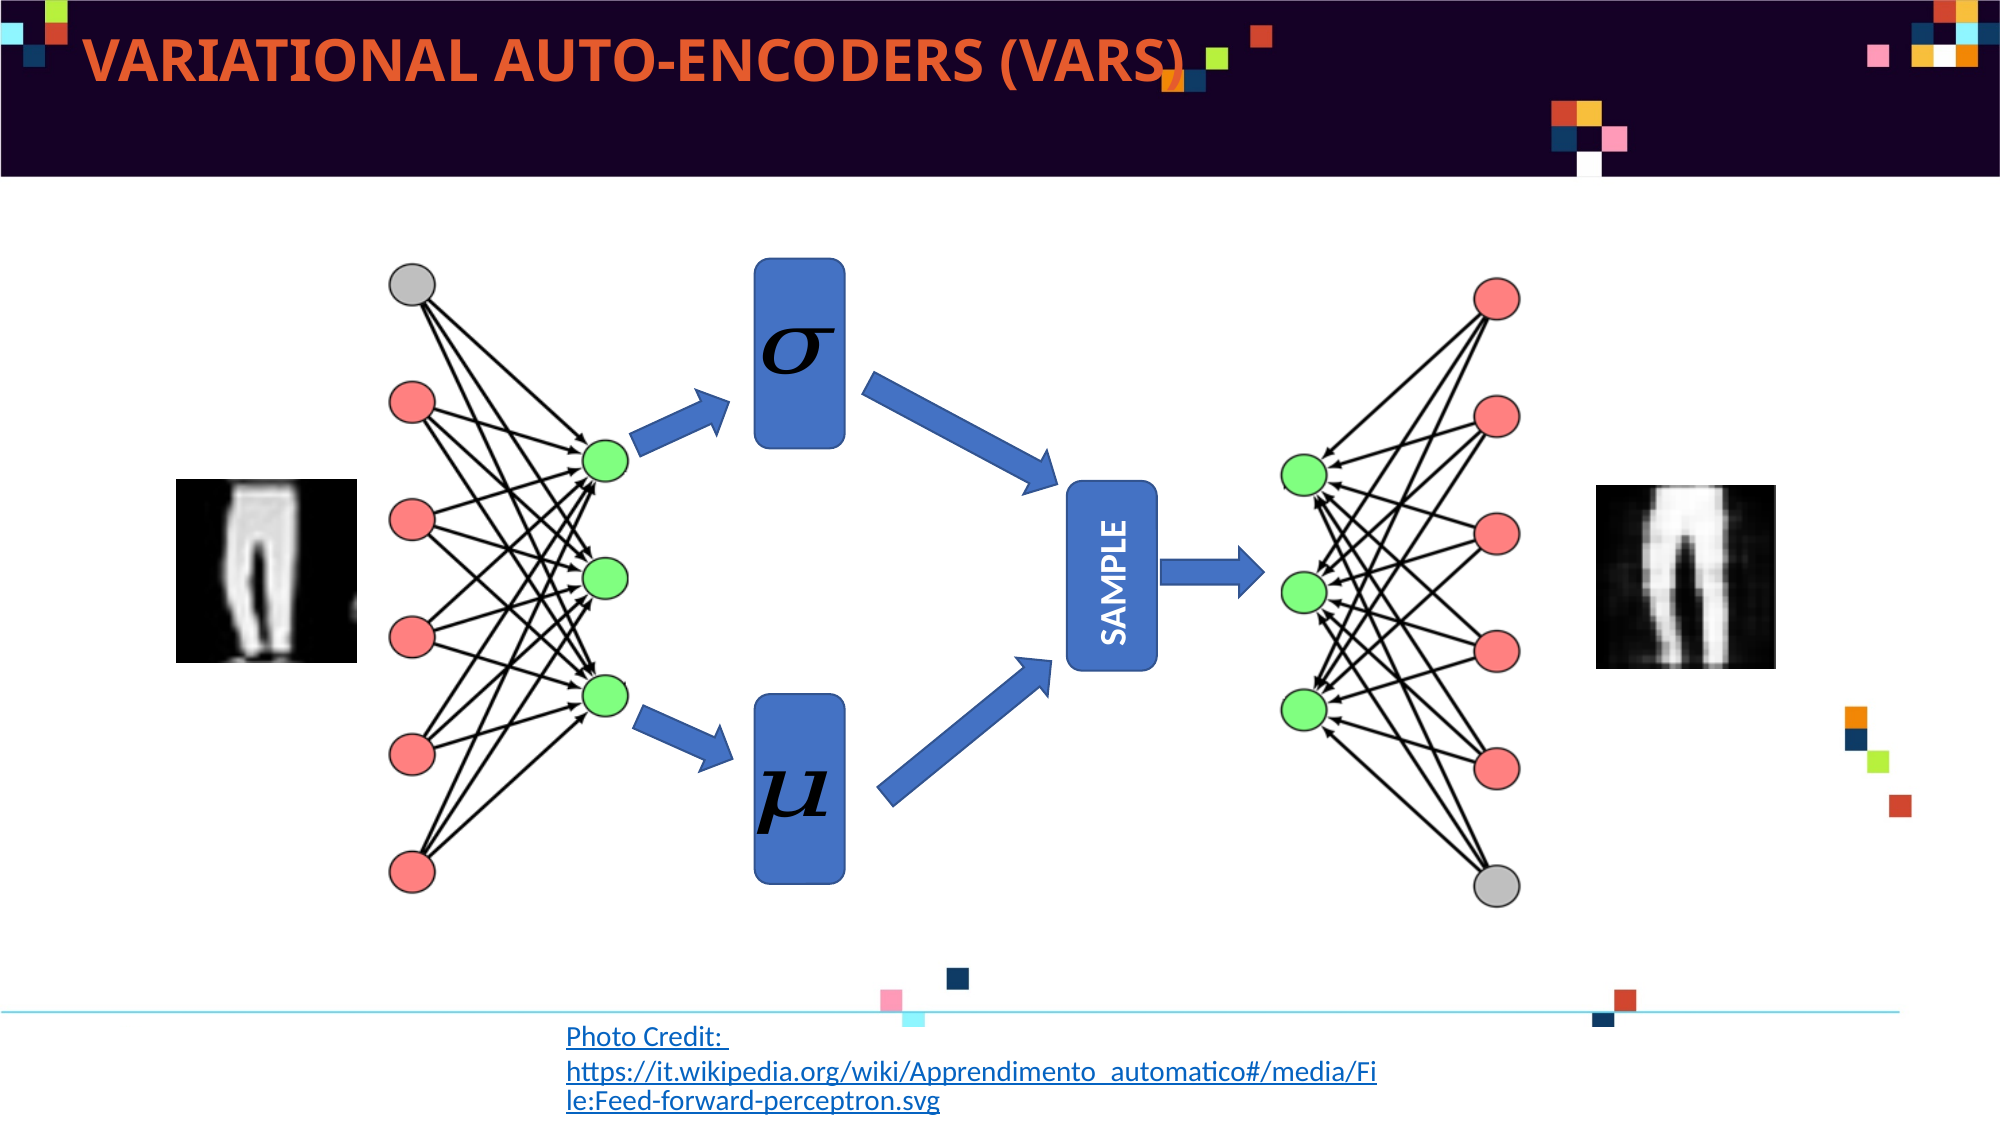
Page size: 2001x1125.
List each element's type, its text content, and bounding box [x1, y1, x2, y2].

picture [0, 0, 2000, 1027]
text_box Photo Credit: https://it.wikipedia.org/wiki/Apprendimento_automatico#/media/File:Feed-forward-perceptron.svg [551, 1027, 1398, 1095]
